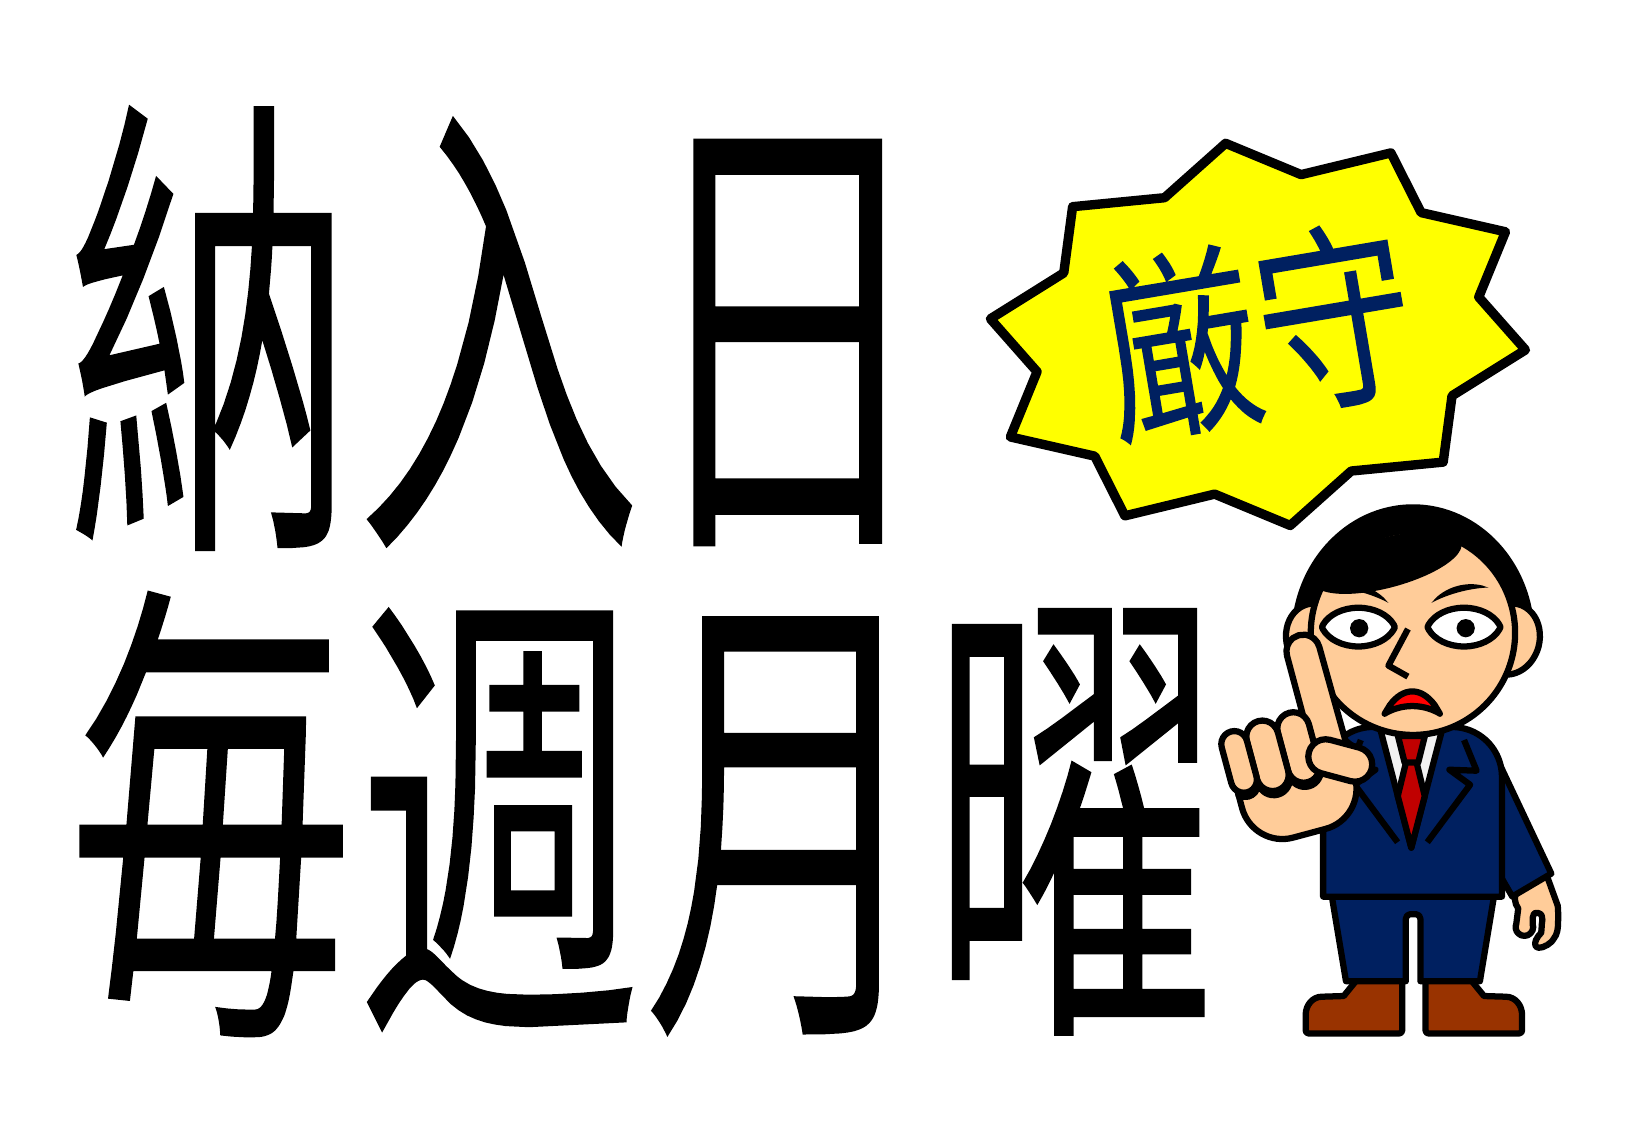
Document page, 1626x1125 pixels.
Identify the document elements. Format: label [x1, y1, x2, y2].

text_box [1221, 507, 1569, 1034]
text_box [996, 140, 1520, 529]
